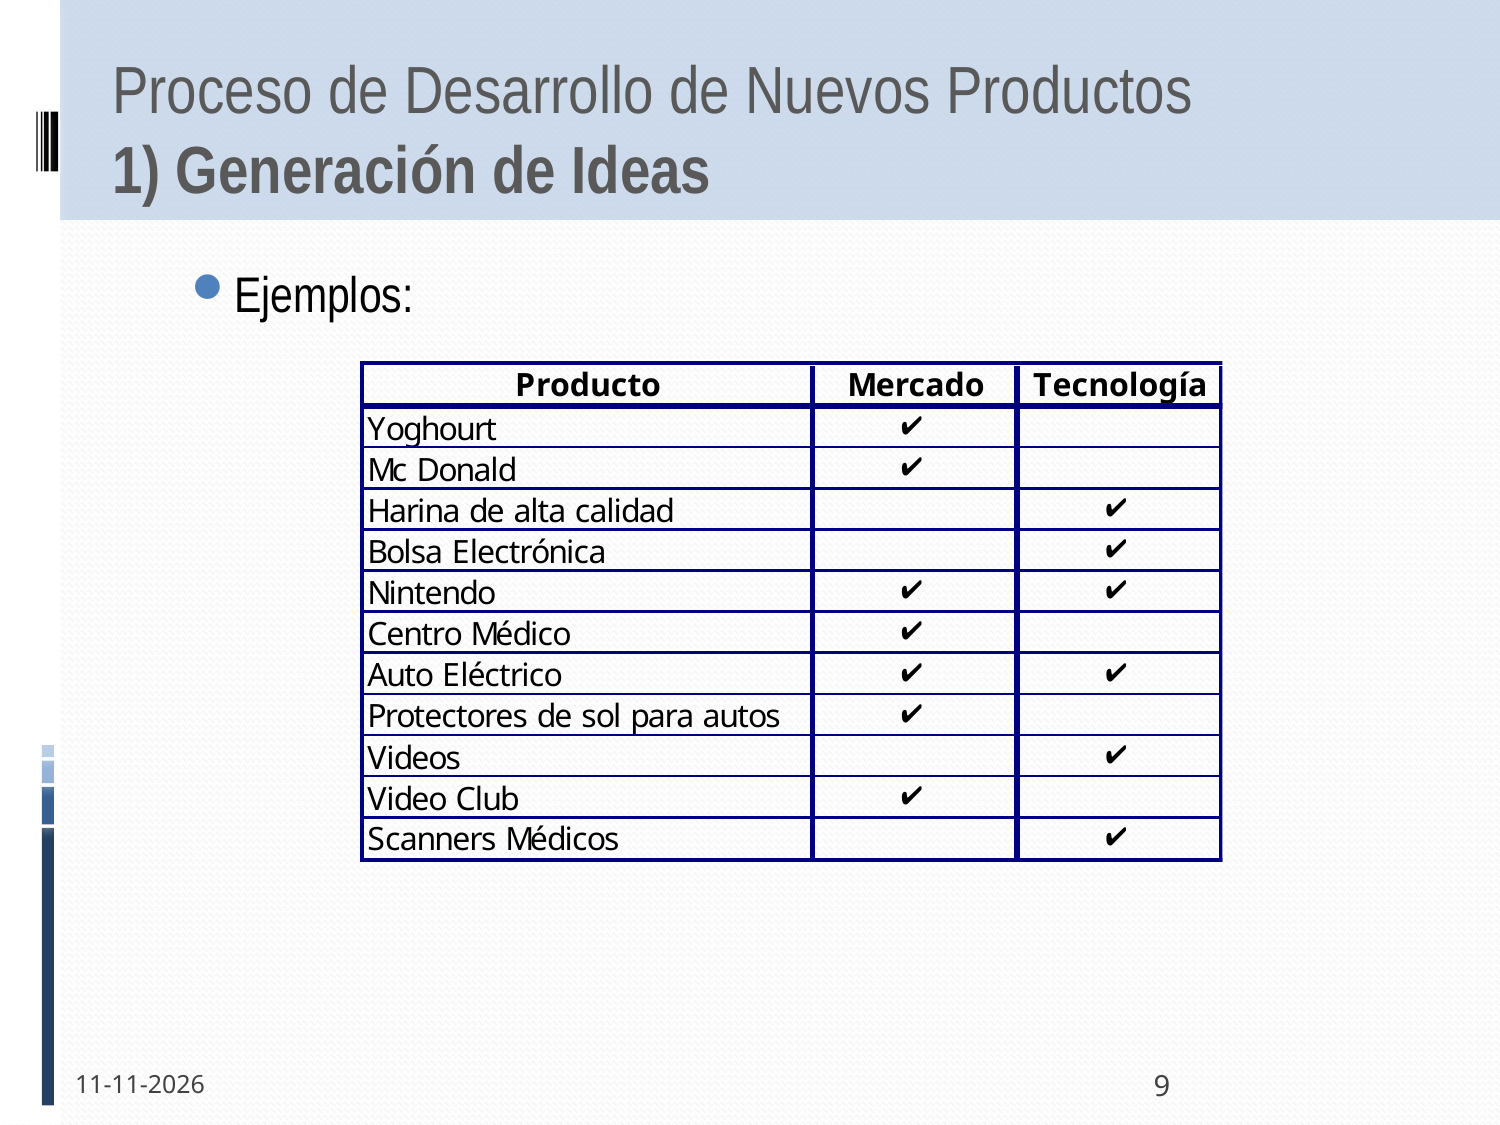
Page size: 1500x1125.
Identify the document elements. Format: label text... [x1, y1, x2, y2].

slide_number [75, 1042, 243, 1103]
title Proceso de Desarrollo de Nuevos Productos 1) Generación de Ideas [111, 18, 1436, 207]
list Ejemplos: [111, 255, 1436, 1038]
picture [359, 361, 1223, 862]
slide_number 9 [1045, 1046, 1171, 1107]
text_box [353, 363, 1229, 875]
